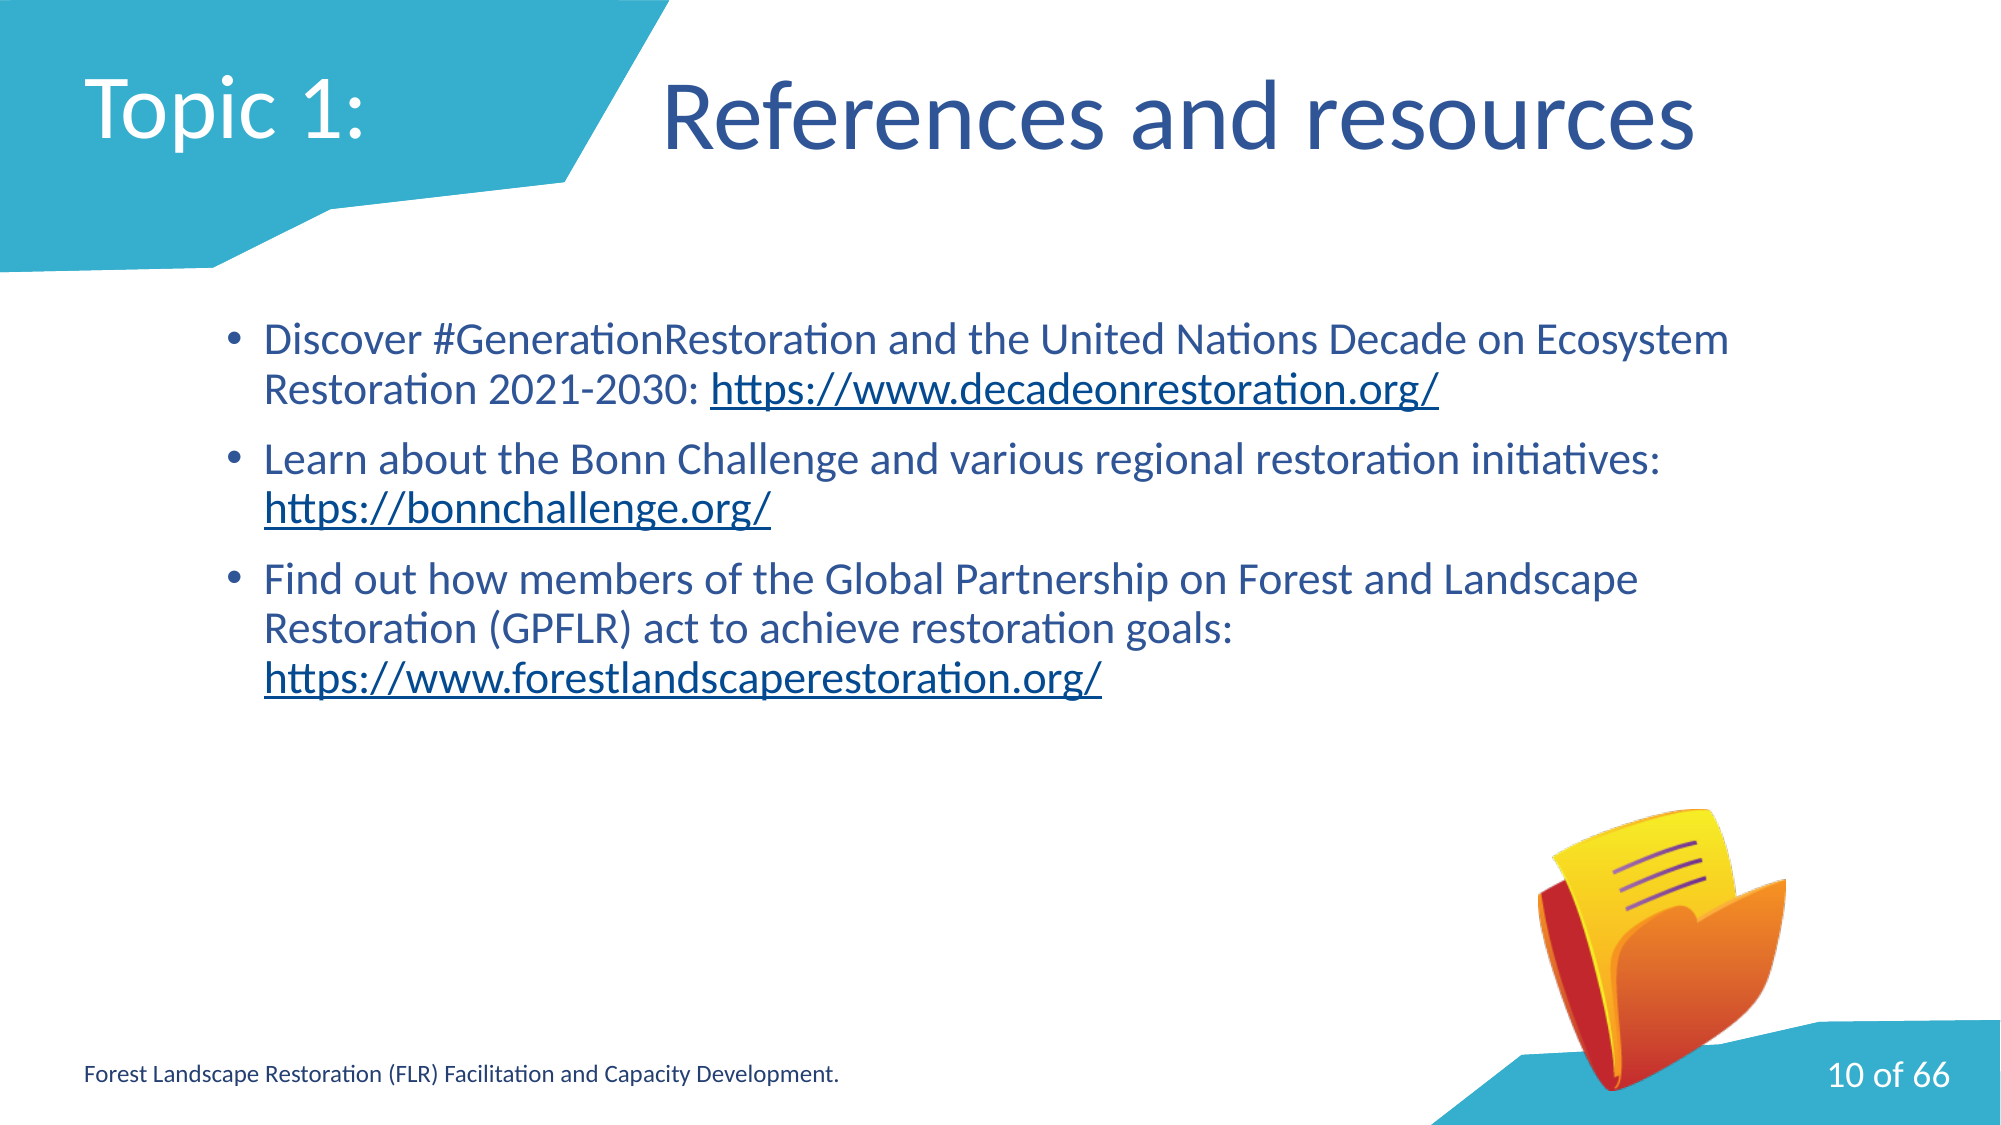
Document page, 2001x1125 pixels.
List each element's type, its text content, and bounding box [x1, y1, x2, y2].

text_box References and resources [646, 42, 1883, 178]
picture [1538, 809, 1786, 1091]
title Topic 1: [69, 0, 765, 218]
slide_number 10 of 66 [1759, 1042, 1966, 1103]
footer Forest Landscape Restoration (FLR) Facilitation and Capacity Development. [69, 1042, 1270, 1103]
list Discover #GenerationRestoration and the United Nations Decade on Ecosystem Restoration 2021-2030: https://www.decadeonrestoration.org/ Learn about the Bonn Challenge and various regional restoration initiatives: https://bonnchallenge.org/ Find out how members of the Global Partnership on Forest and Landscape Restoration (GPFLR) act to achieve restoration goals: https://www.forestlandscaperestoration.org/ [211, 307, 1822, 1022]
